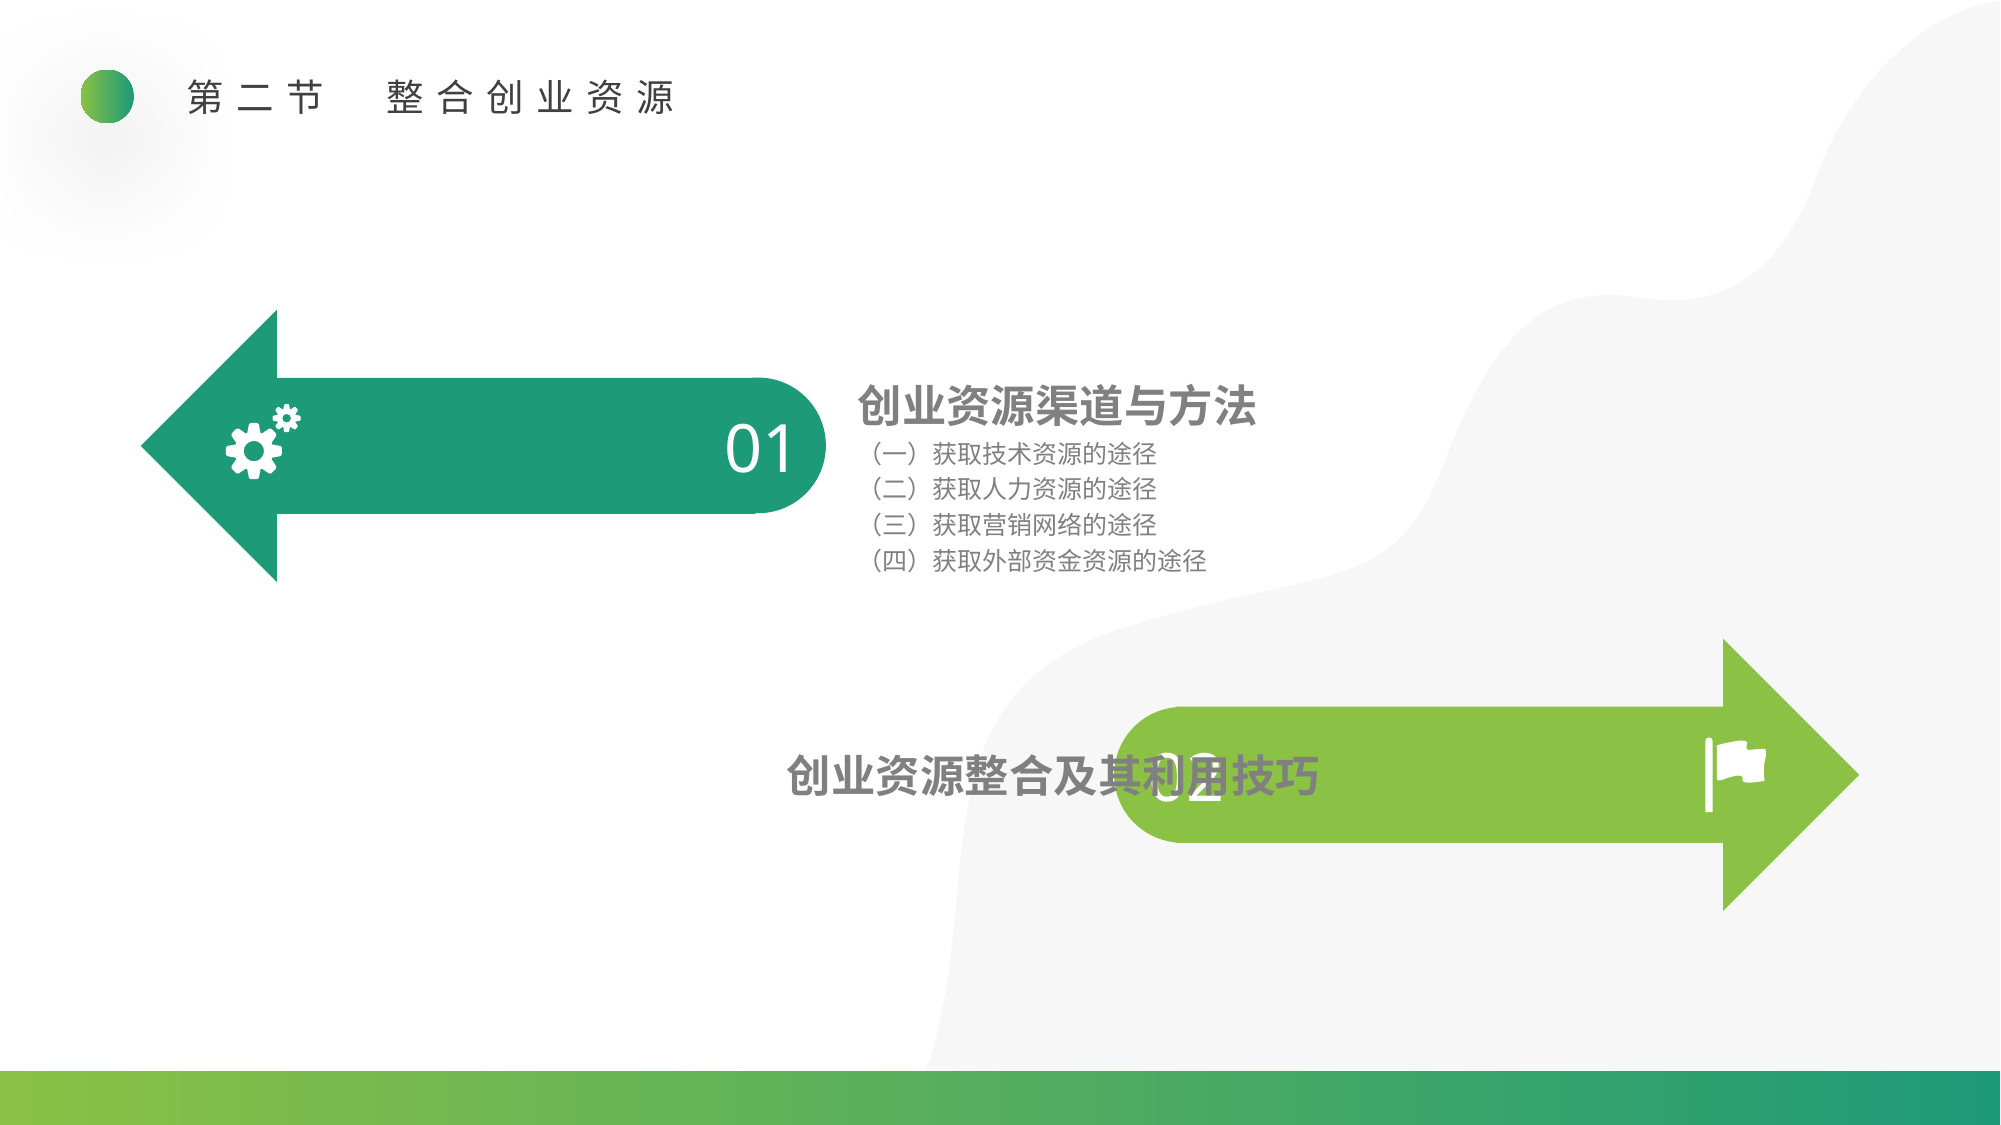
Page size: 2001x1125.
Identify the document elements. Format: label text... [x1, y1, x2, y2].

text_box 第二节 整合创业资源 [171, 66, 1770, 126]
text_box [755, 638, 1860, 911]
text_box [140, 309, 1730, 582]
